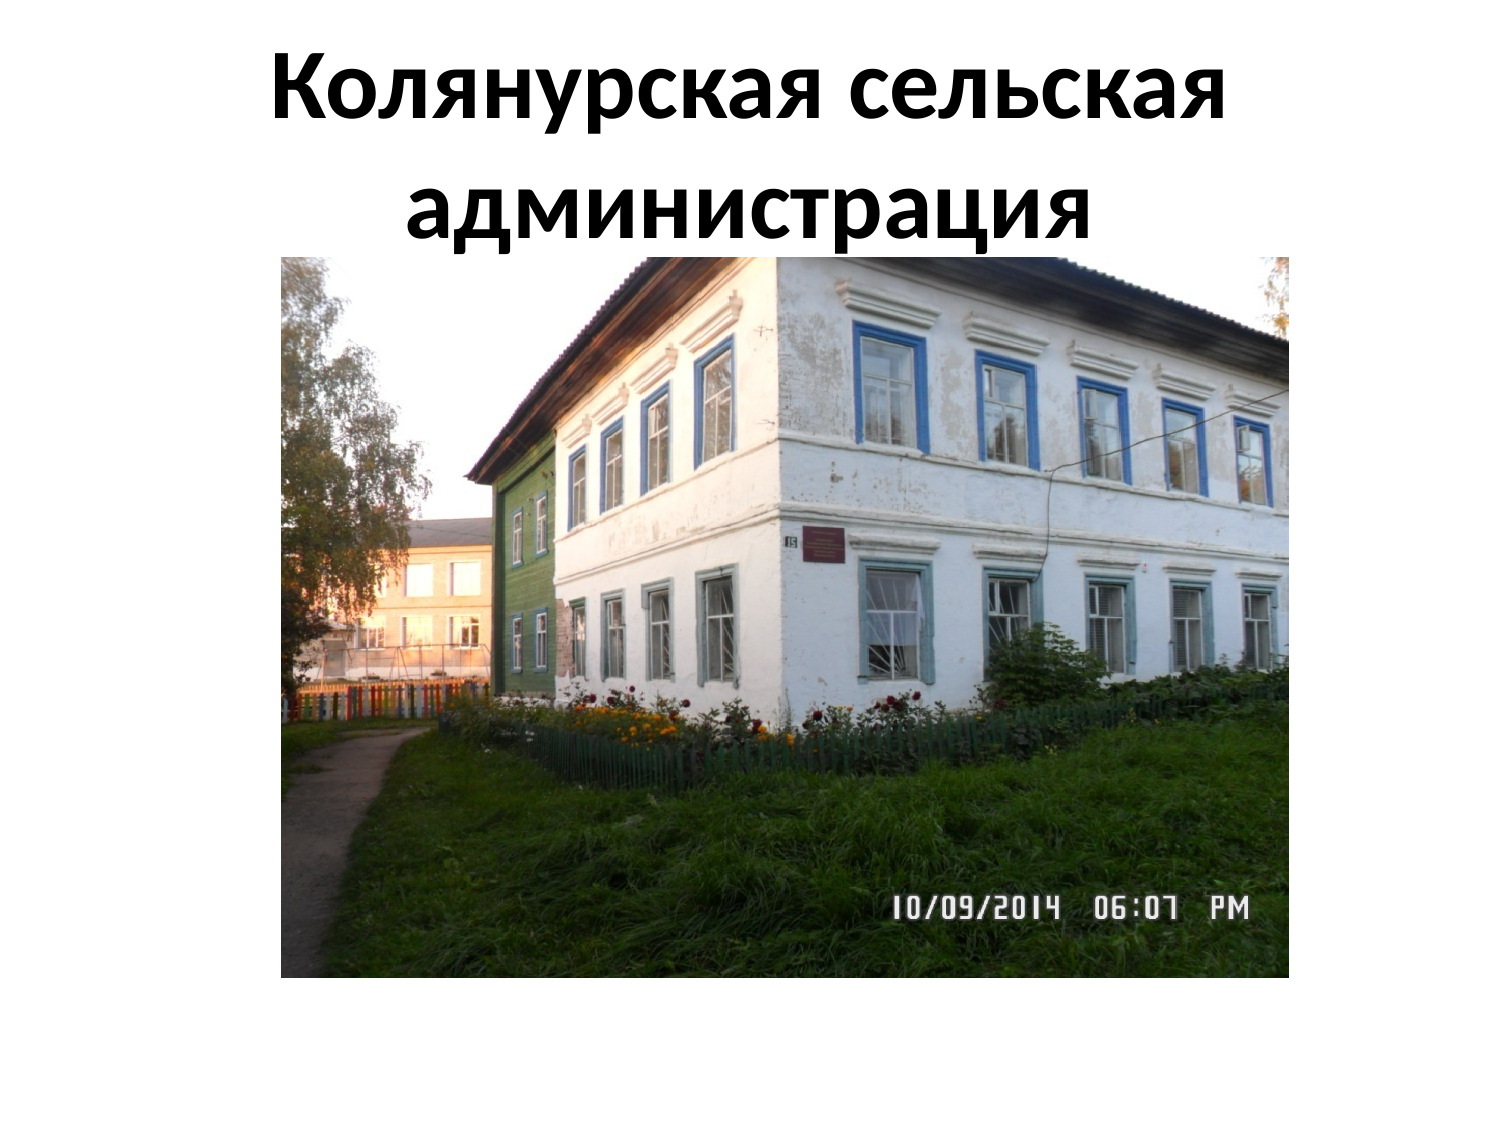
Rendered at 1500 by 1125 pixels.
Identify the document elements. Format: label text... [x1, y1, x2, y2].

title Колянурская сельская администрация [75, 45, 1425, 233]
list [280, 257, 1290, 978]
